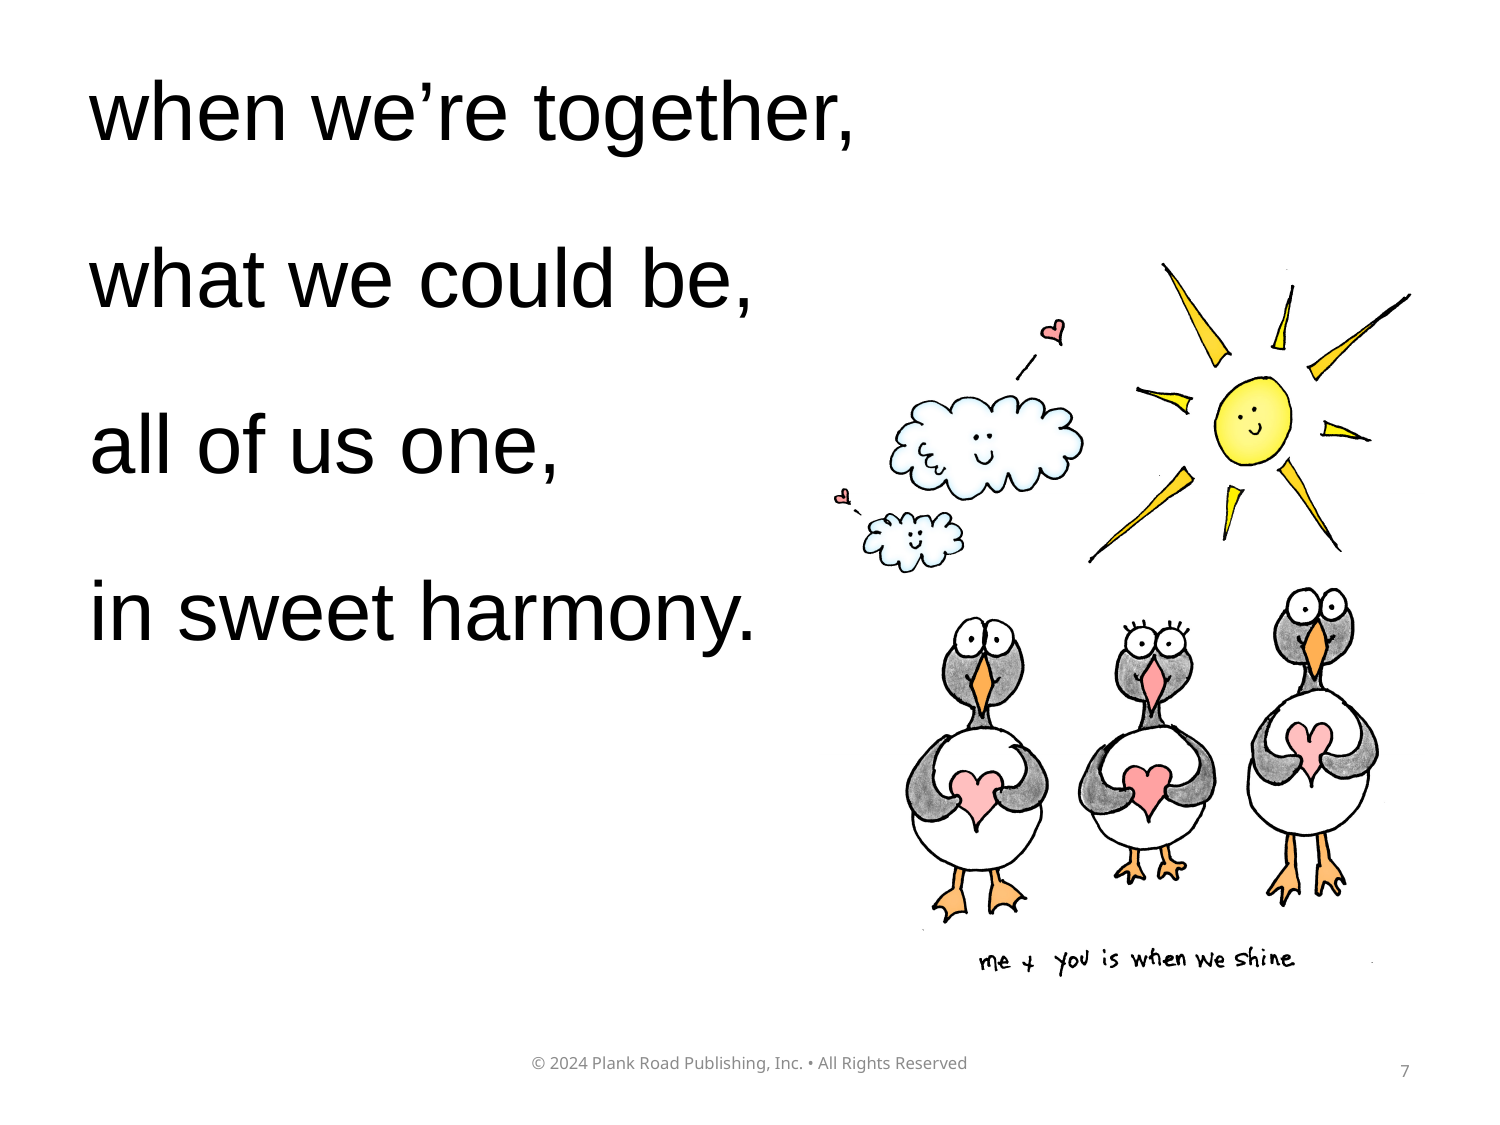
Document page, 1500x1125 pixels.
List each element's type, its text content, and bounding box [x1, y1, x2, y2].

list when we’re together, what we could be, all of us one, in sweet harmony. [75, 0, 1425, 1014]
picture [819, 249, 1426, 979]
slide_number 7 [1074, 1042, 1425, 1103]
